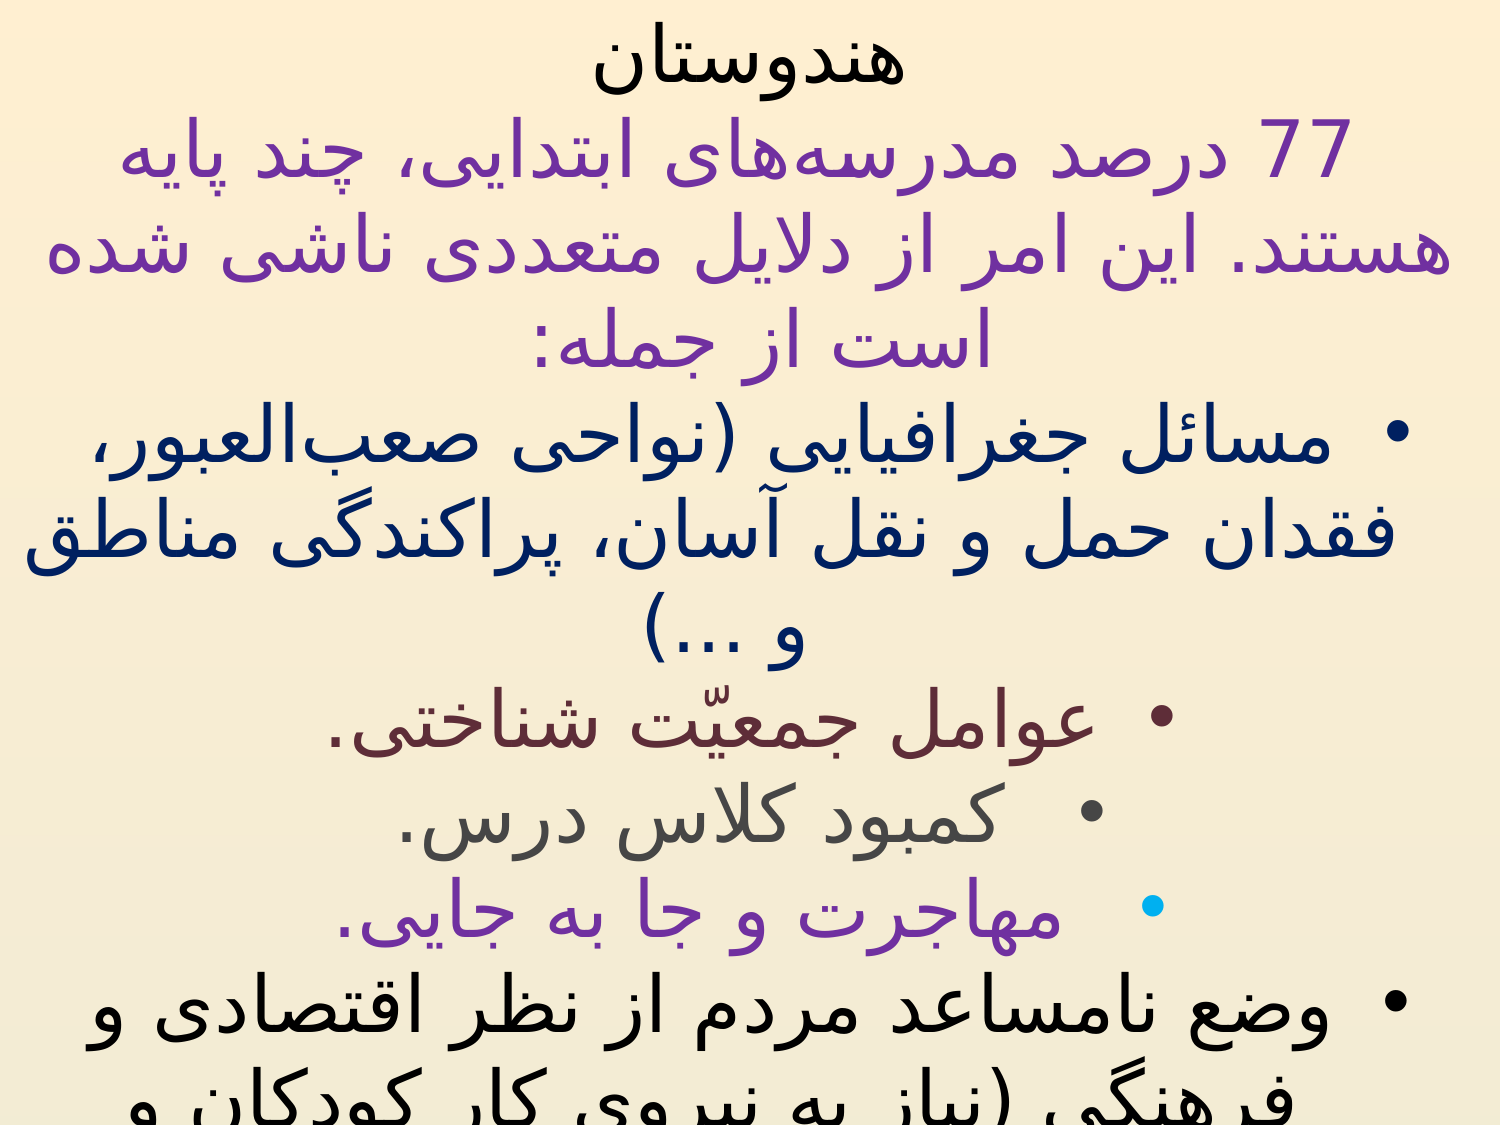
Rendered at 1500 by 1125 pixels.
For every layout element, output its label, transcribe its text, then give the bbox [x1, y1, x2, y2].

text_box هندوستان 77 درصد مدرسه‌های ابتدایی، چند پایه هستند. این امر از دلایل متعددی ناشی شده است از جمله: مسائل جغرافیایی (نواحی صعب‌العبور، فقدان حمل و نقل آسان، پراکندگی مناطق و ...) عوامل جمعیّت شناختی. کمبود کلاس درس. مهاجرت و جا به جایی. وضع نامساعد مردم از نظر اقتصادی و فرهنگی (نیاز به نیروی کار کودکان و ضروری ندانستن آموزش دخترانه). (دفتر مدیریّت یونسکو،1998) [0, 0, 1500, 1125]
